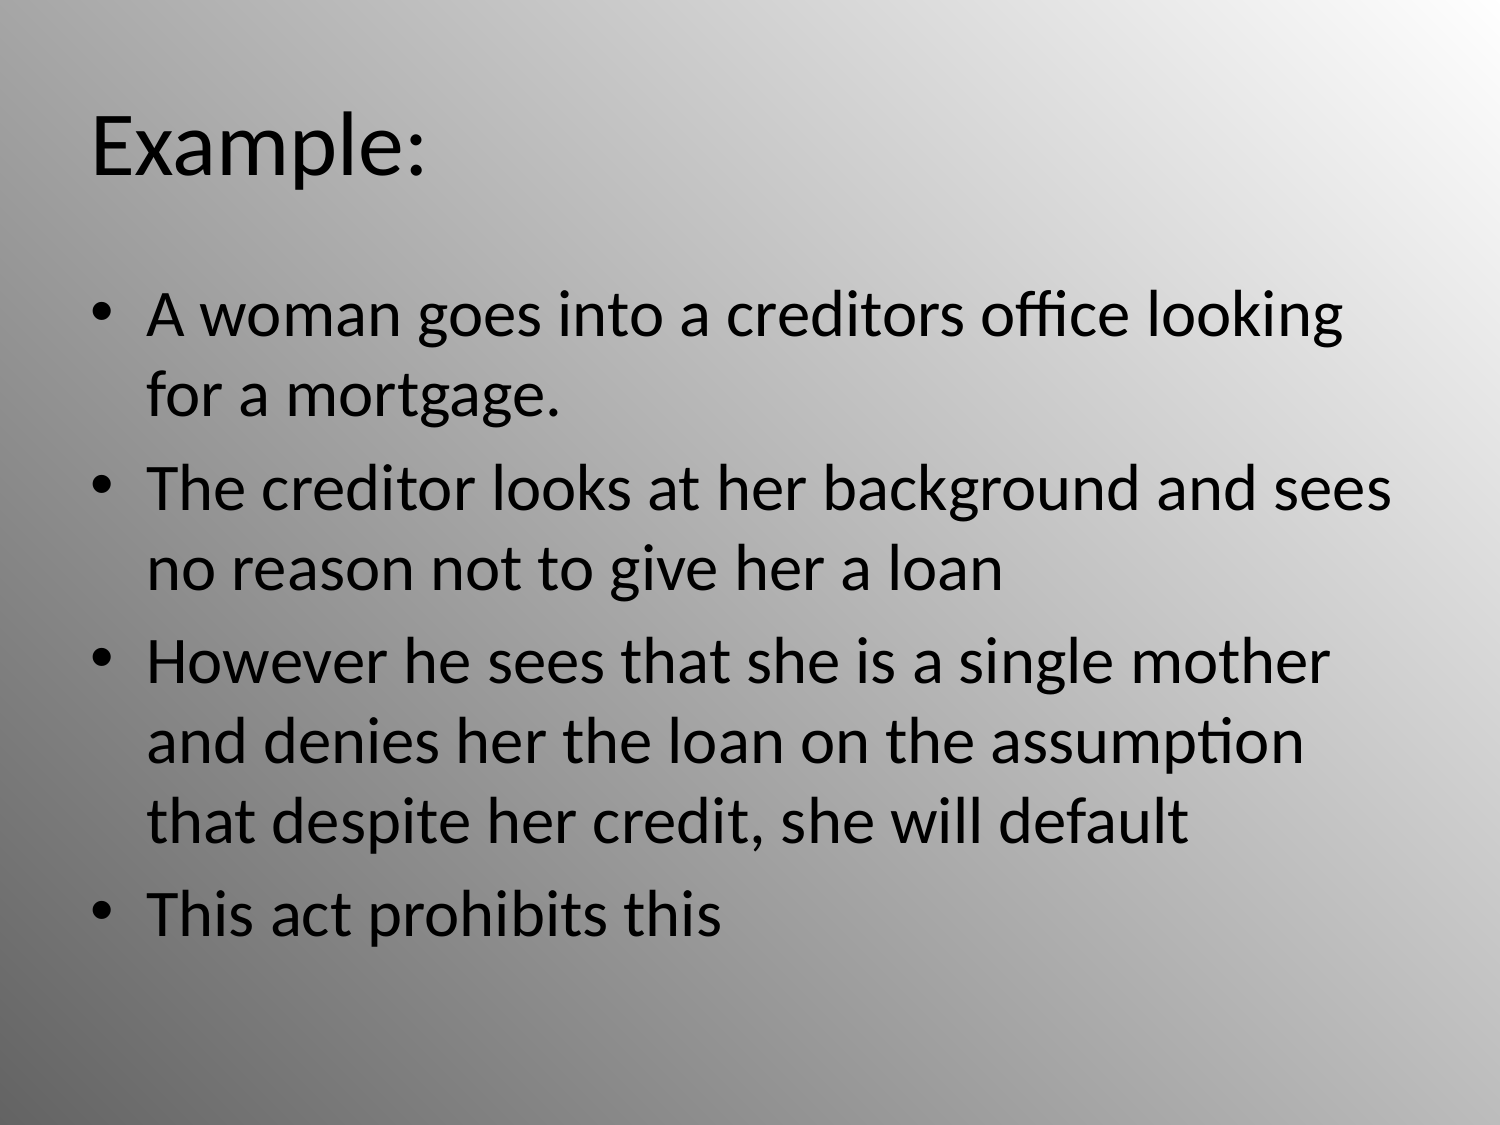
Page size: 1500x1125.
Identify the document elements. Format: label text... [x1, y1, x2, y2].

title Example: [75, 45, 1425, 233]
list A woman goes into a creditors office looking for a mortgage. The creditor looks at her background and sees no reason not to give her a loan However he sees that she is a single mother and denies her the loan on the assumption that despite her credit, she will default This act prohibits this [75, 262, 1425, 1005]
